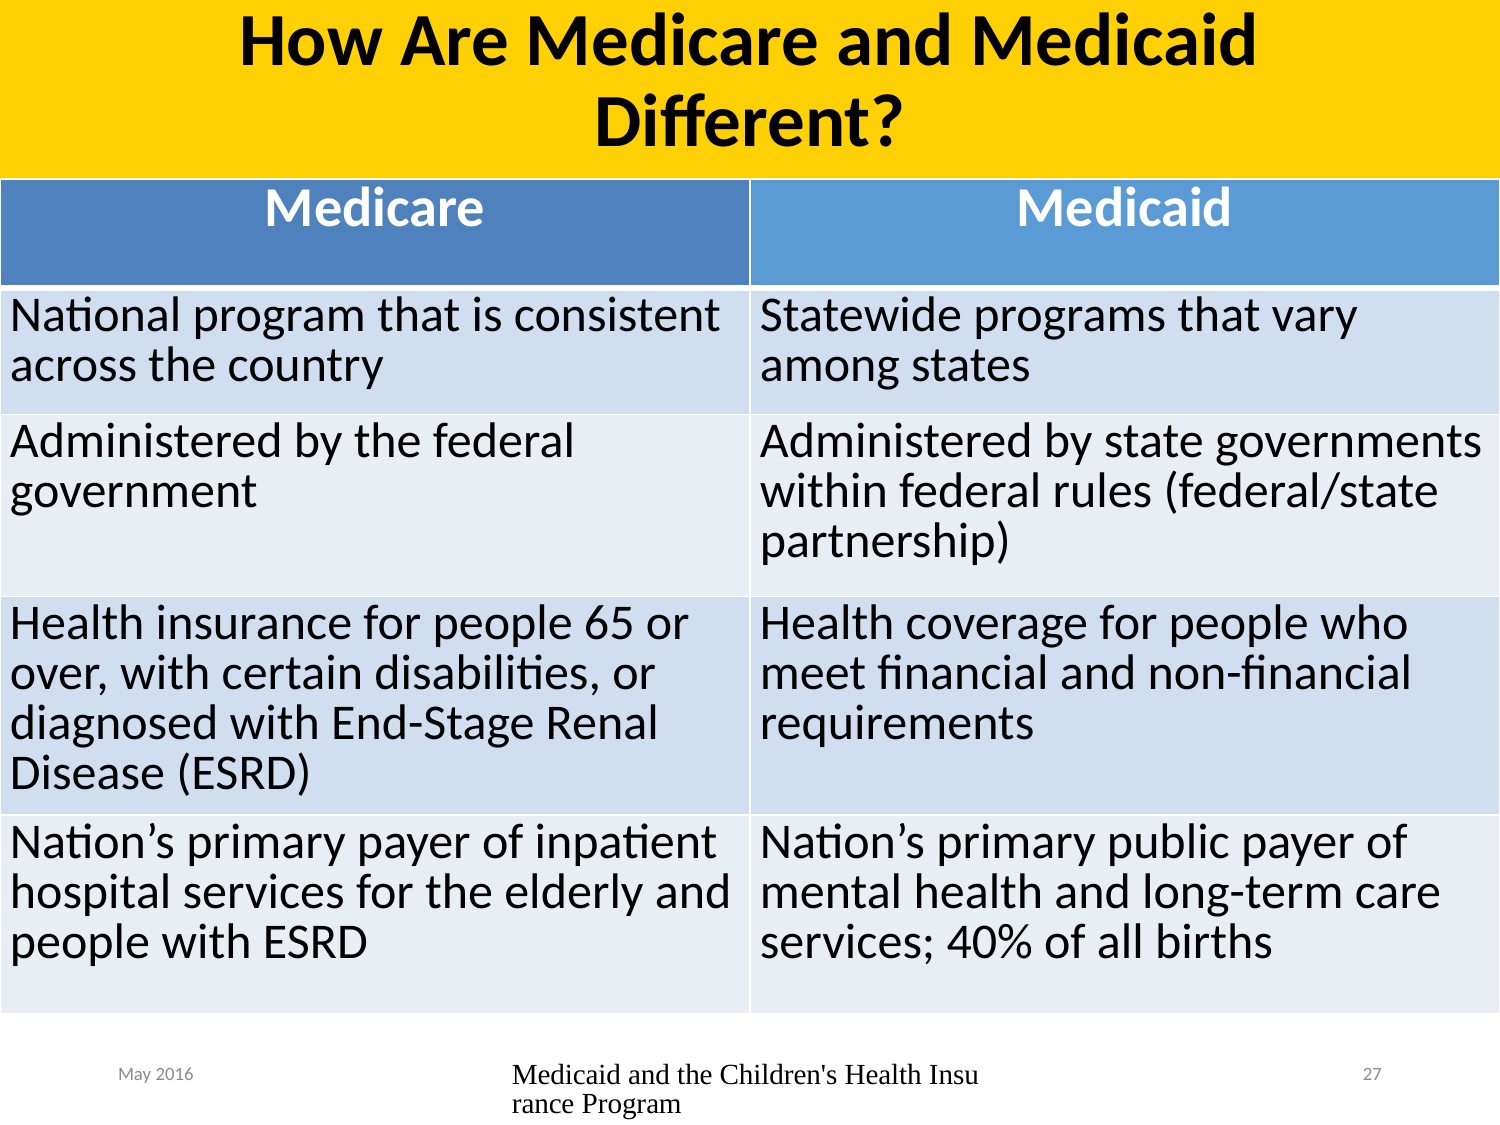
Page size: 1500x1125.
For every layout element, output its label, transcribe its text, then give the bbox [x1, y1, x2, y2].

table_cell Health insurance for people 65 or over, with certain disabilities, or diagnosed with End-Stage Renal Disease (ESRD) [1, 597, 749, 814]
picture [0, 1015, 1500, 1125]
table_cell Nation’s primary public payer of mental health and long-term care services; 40% of all births [751, 816, 1499, 1013]
picture [0, 0, 1500, 178]
slide_number 27 [1059, 1042, 1397, 1103]
title How Are Medicare and Medicaid Different? [103, 2, 1397, 161]
table_header Medicaid [751, 180, 1499, 285]
table_cell Administered by the federal government [1, 415, 749, 596]
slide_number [103, 1042, 441, 1103]
table_cell Administered by state governments within federal rules (federal/state partnership) [751, 415, 1499, 596]
table_cell Statewide programs that vary among states [751, 291, 1499, 414]
table_cell Health coverage for people who meet financial and non-financial requirements [751, 597, 1499, 814]
footer Medicaid and the Children's Health Insurance Program [496, 1042, 1004, 1103]
table_cell National program that is consistent across the country [1, 291, 749, 414]
table_cell Nation’s primary payer of inpatient hospital services for the elderly and people with ESRD [1, 816, 749, 1013]
table_header Medicare [1, 180, 749, 285]
